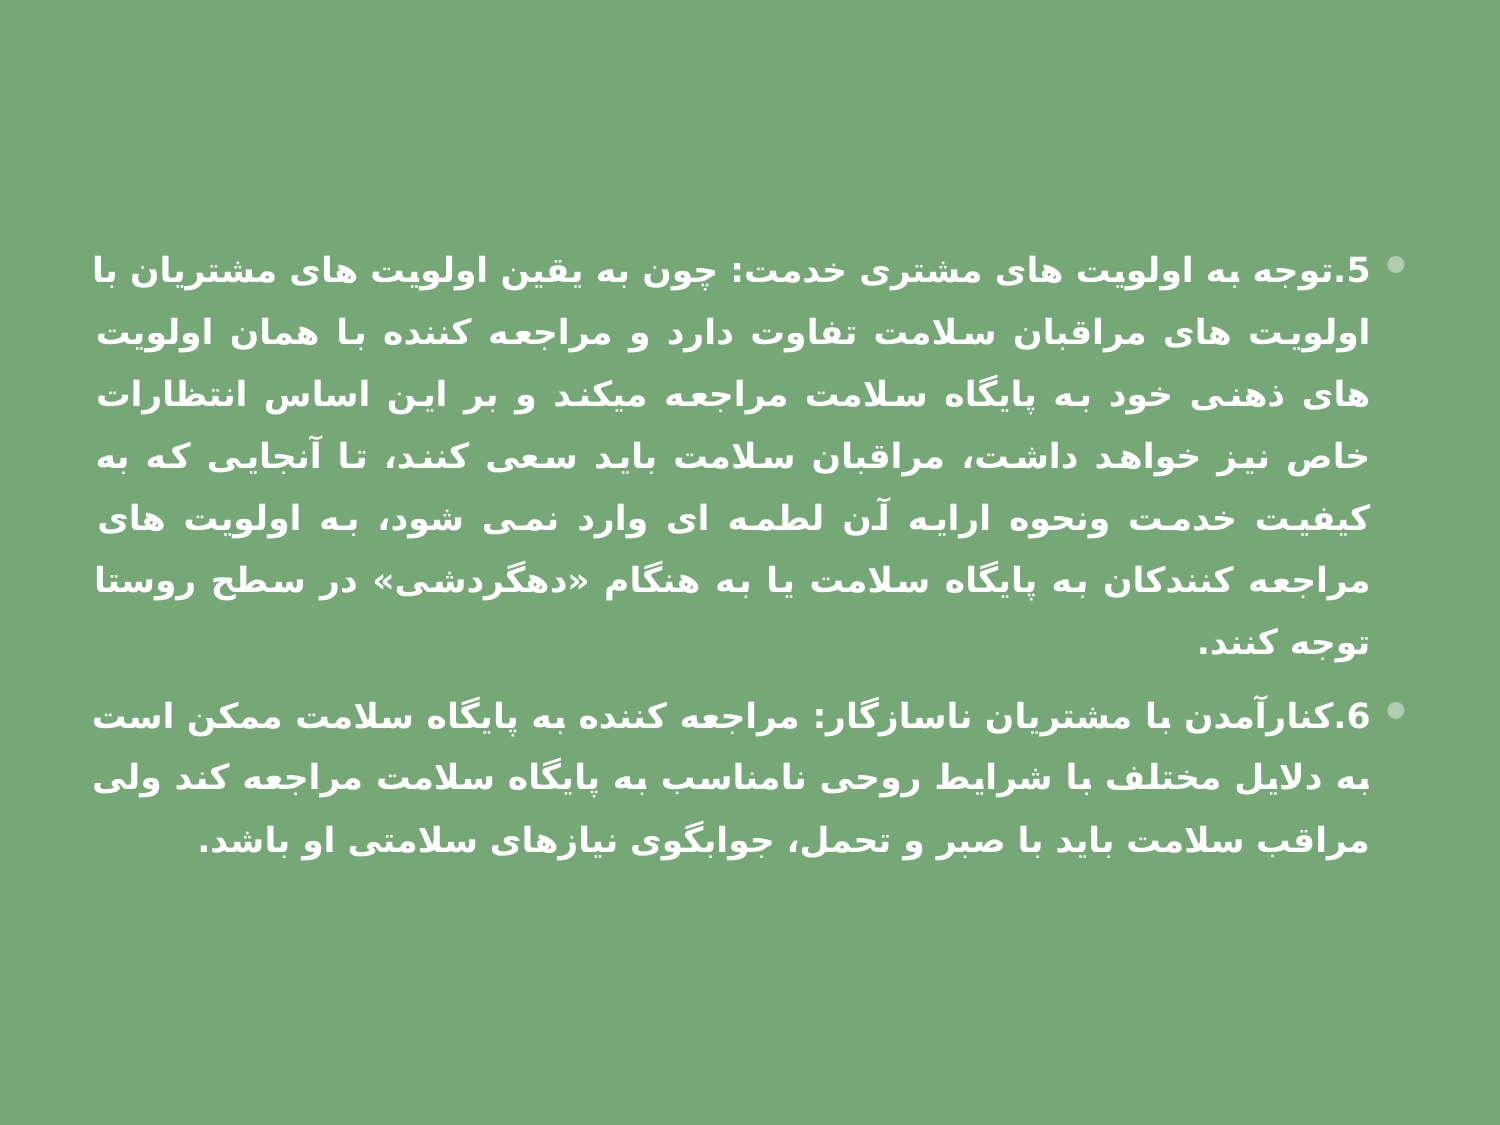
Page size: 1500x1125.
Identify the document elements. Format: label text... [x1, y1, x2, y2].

list 5.توجه به اولویت های مشتری خدمت: چون به یقین اولویت های مشتریان با اولویت های مراقبان سلامت تفاوت دارد و مراجعه کننده با همان اولویت های ذهنی خود به پایگاه سلامت مراجعه میکند و بر این اساس انتظارات خاص نیز خواهد داشت، مراقبان سلامت باید سعی کنند، تا آنجایی که به کیفیت خدمت ونحوه ارایه آن لطمه ای وارد نمی شود، به اولویت های مراجعه کنندکان به پایگاه سلامت یا به هنگام «دهگردشی» در سطح روستا توجه کنند. 6.کنارآمدن با مشتریان ناسازگار: مراجعه کننده به پایگاه سلامت ممکن است به دلایل مختلف با شرایط روحی نامناسب به پایگاه سلامت مراجعه کند ولی مراقب سلامت باید با صبر و تحمل، جوابگوی نیازهای سلامتی او باشد. [76, 219, 1427, 875]
